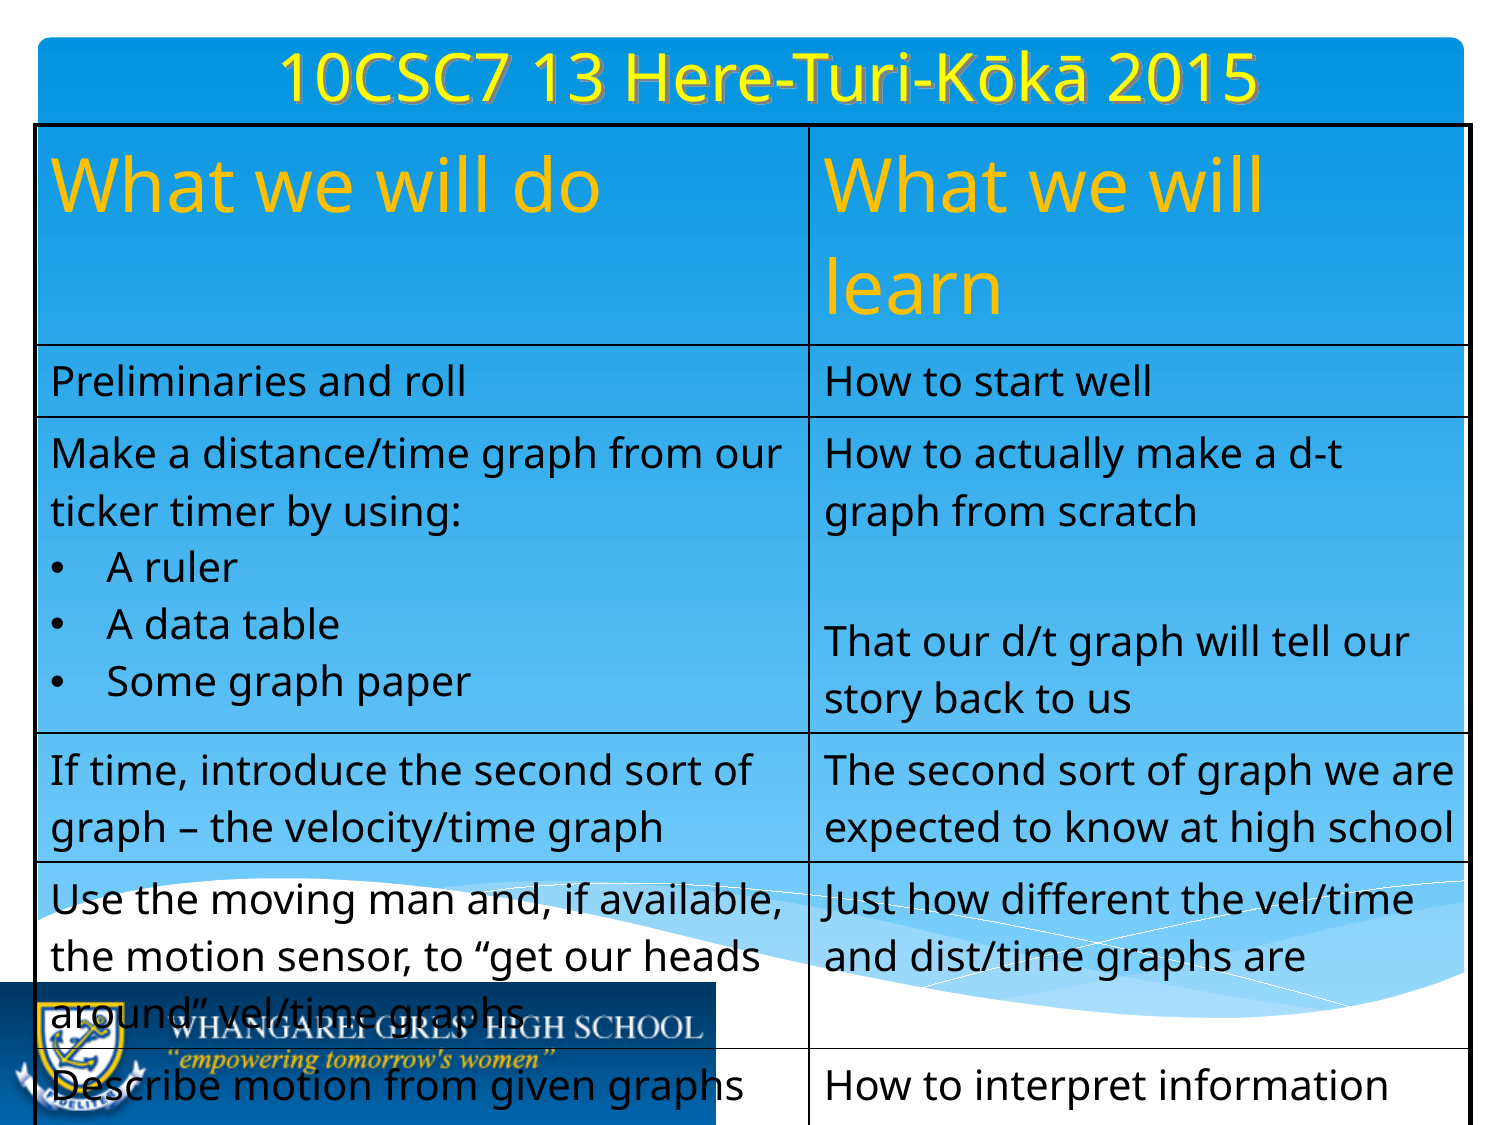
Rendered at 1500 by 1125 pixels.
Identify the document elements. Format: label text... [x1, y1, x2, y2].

table_cell If time, introduce the second sort of graph – the velocity/time graph [37, 734, 808, 861]
table_cell How to actually make a d-t graph from scratch That our d/t graph will tell our story back to us [810, 418, 1468, 732]
table_cell Describe motion from given graphs [721, 1049, 808, 1125]
picture [0, 982, 716, 1125]
table_cell How to interpret information from graphs [810, 1049, 1468, 1125]
table_cell Just how different the vel/time and dist/time graphs are [810, 863, 1468, 1048]
table_cell Preliminaries and roll [37, 346, 808, 416]
table_header What we will learn [810, 127, 1468, 344]
table_header What we will do [37, 127, 808, 344]
text_box 10CSC7 13 Here-Turi-Kōkā 2015 [162, 24, 1375, 123]
table_cell The second sort of graph we are expected to know at high school [810, 734, 1468, 861]
table_cell Use the moving man and, if available, the motion sensor, to “get our heads around” vel/time graphs [37, 863, 808, 1048]
table_cell Make a distance/time graph from our ticker timer by using: A ruler A data table Some graph paper [37, 418, 808, 732]
table_cell How to start well [810, 346, 1468, 416]
